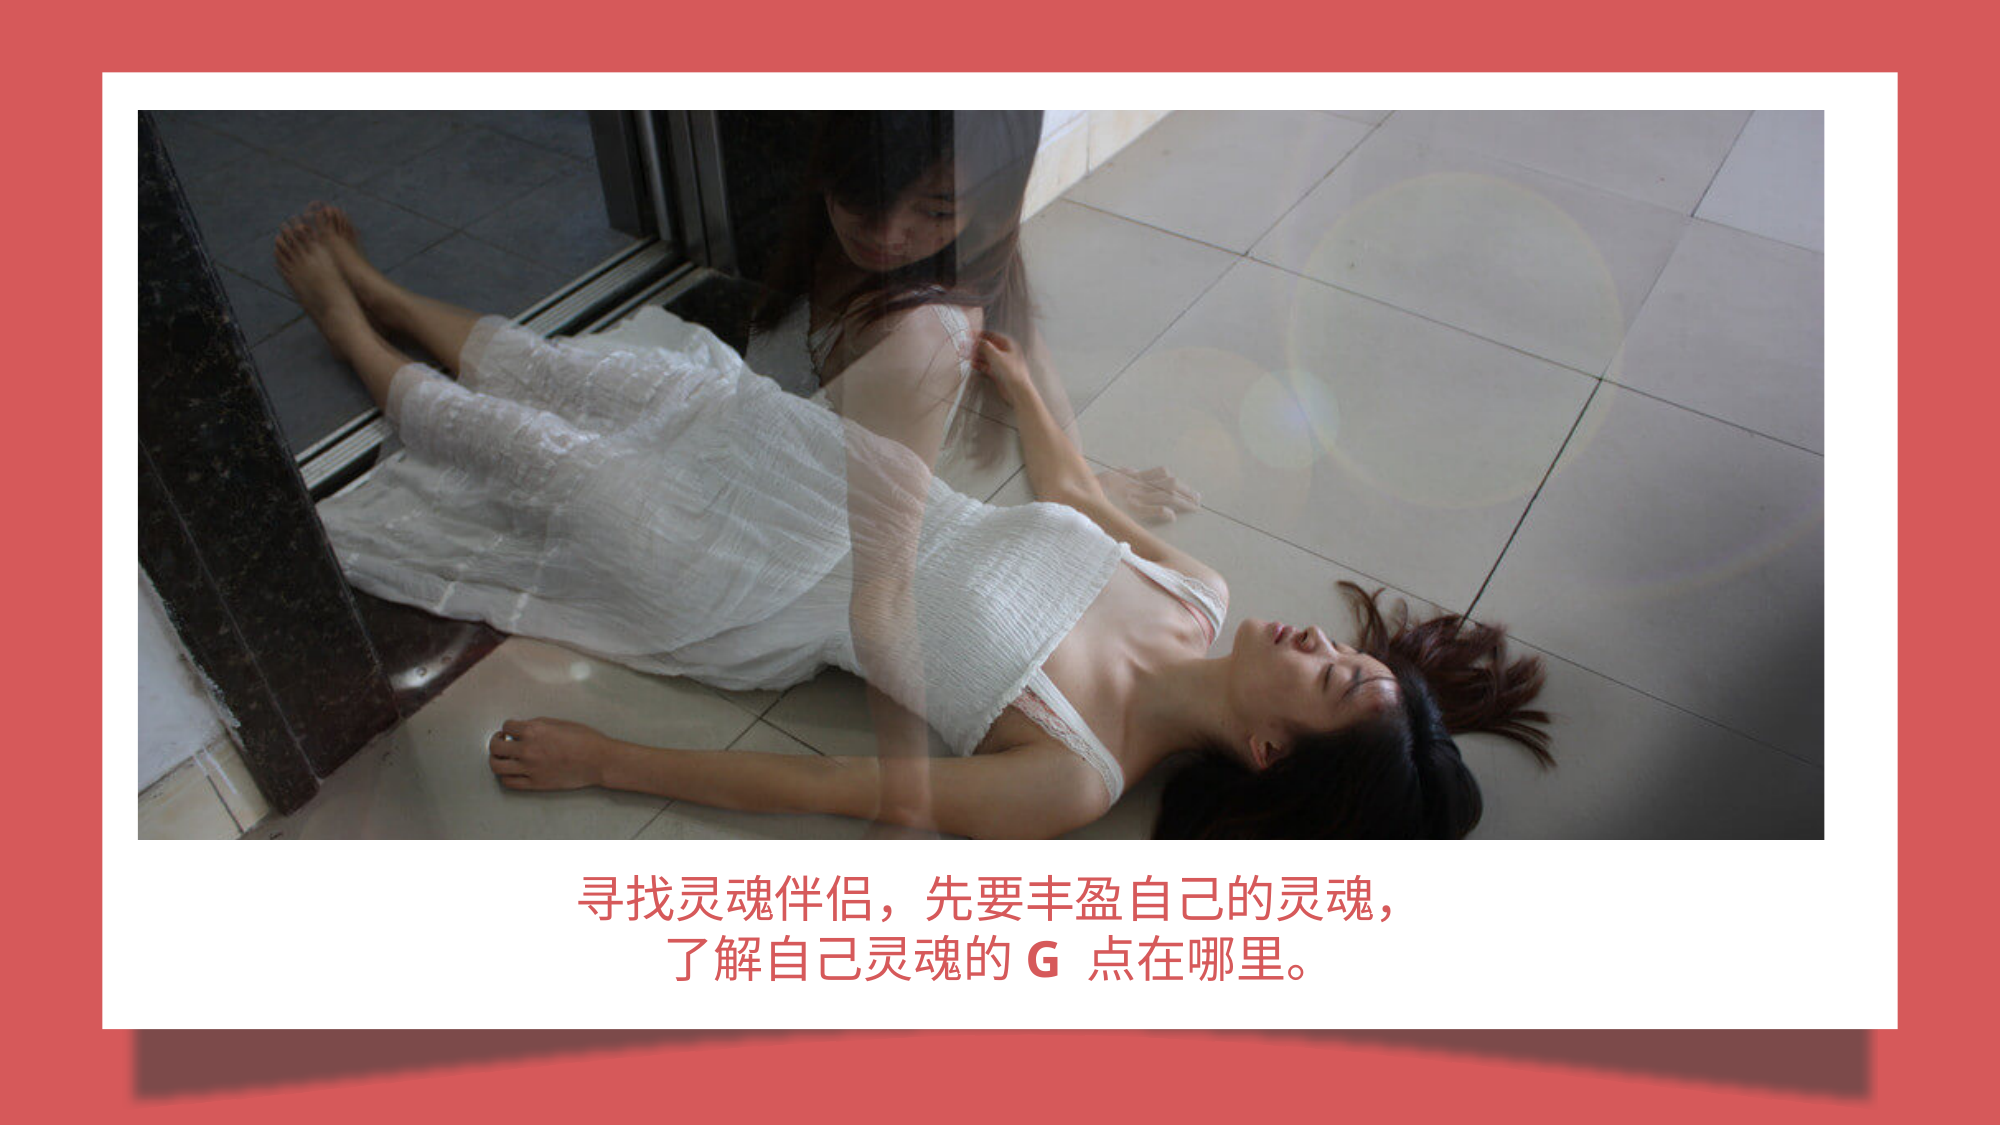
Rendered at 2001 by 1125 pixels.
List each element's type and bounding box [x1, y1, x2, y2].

text_box [102, 72, 1898, 1110]
picture [137, 110, 1825, 840]
